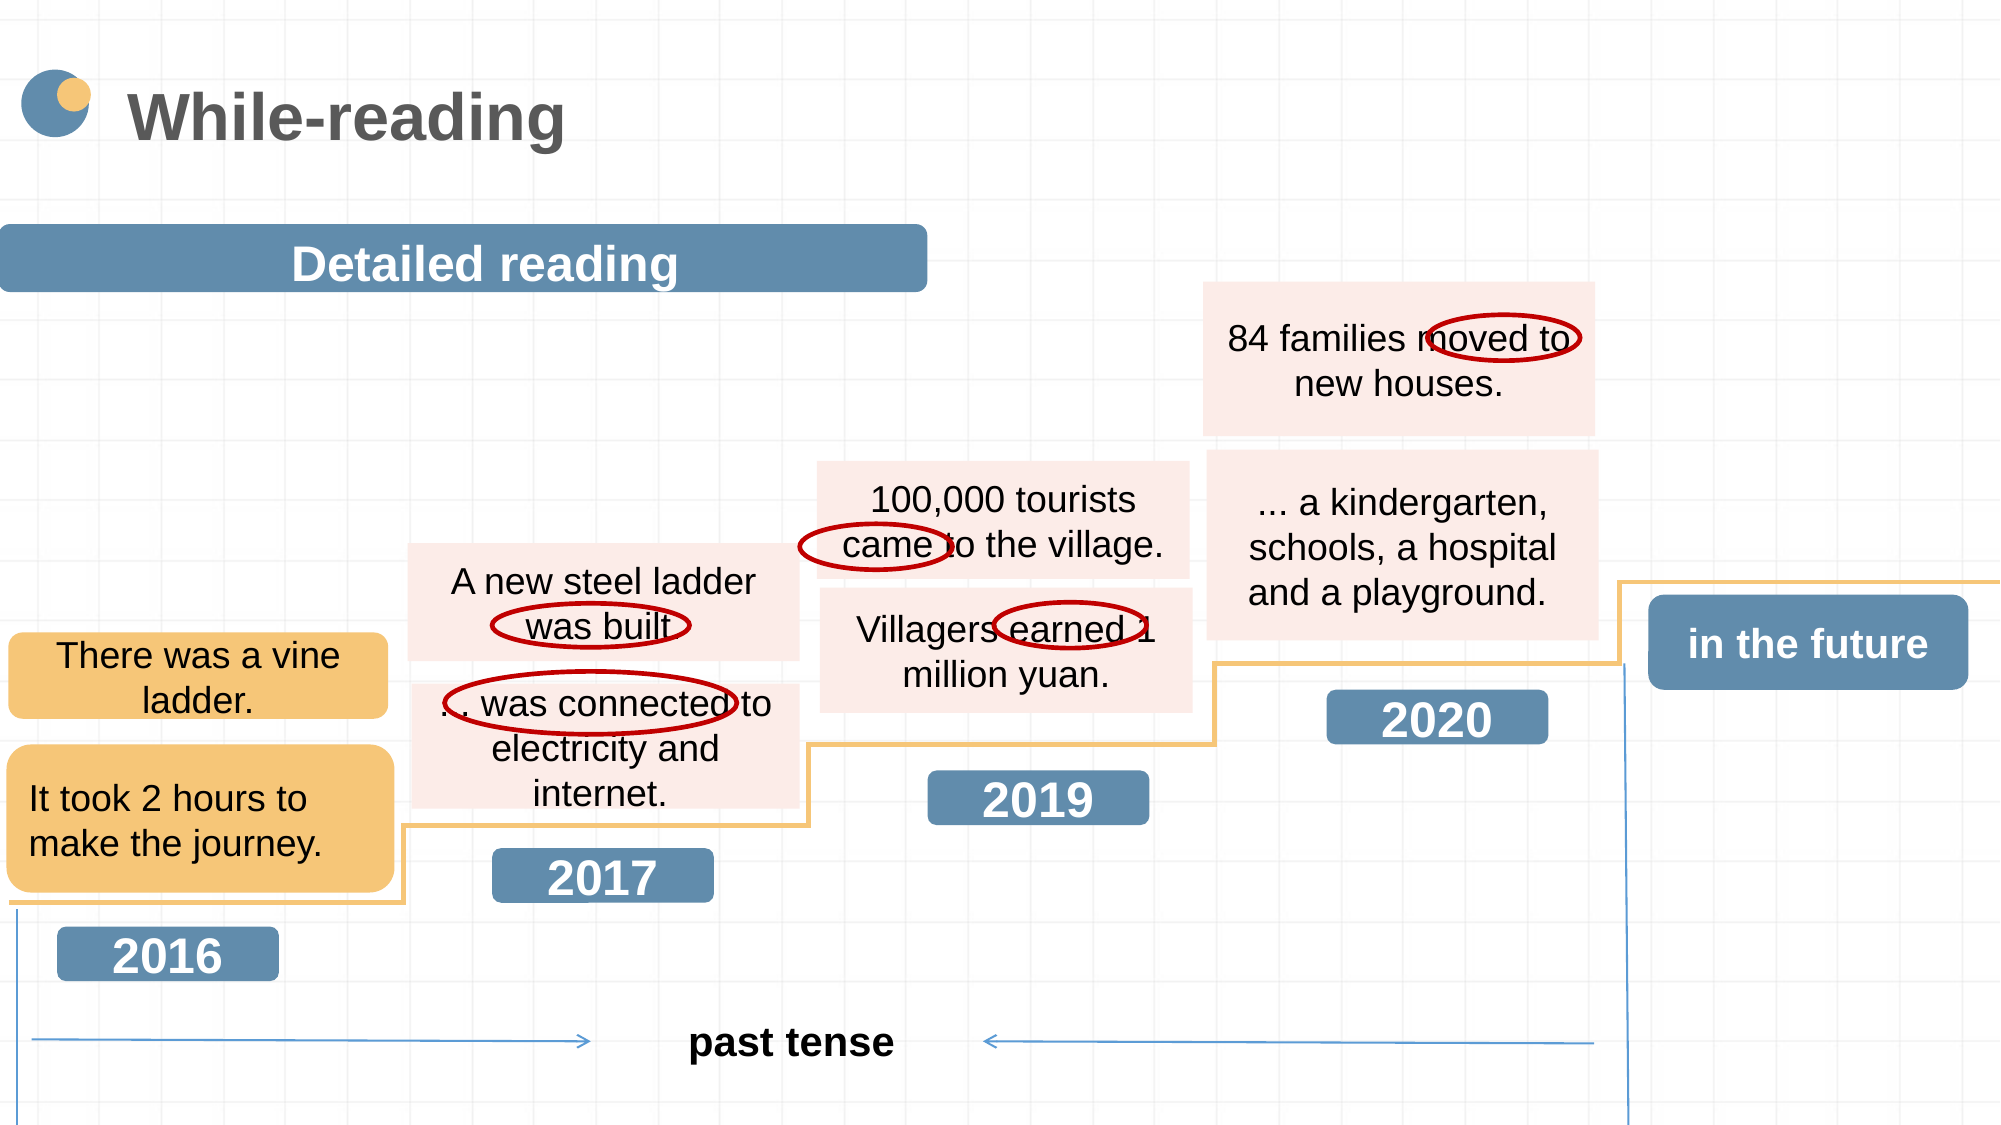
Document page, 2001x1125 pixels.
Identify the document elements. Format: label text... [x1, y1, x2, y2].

text_box While-reading [112, 66, 631, 162]
text_box 100,000 tourists came to the village. [816, 460, 1191, 580]
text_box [8, 582, 2000, 982]
text_box [1426, 313, 1582, 362]
picture [18, 982, 1624, 1125]
text_box [56, 76, 92, 113]
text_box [1624, 982, 1629, 1125]
text_box [20, 68, 90, 139]
text_box past tense [673, 1007, 1023, 1073]
text_box [798, 522, 954, 571]
text_box A new steel ladder was built. [407, 542, 801, 582]
text_box ... a kindergarten, schools, a hospital and a playground. [1206, 449, 1600, 582]
picture [0, 0, 2001, 1125]
text_box 84 families moved to new houses. [1202, 281, 1596, 437]
text_box Detailed reading [0, 212, 1120, 331]
